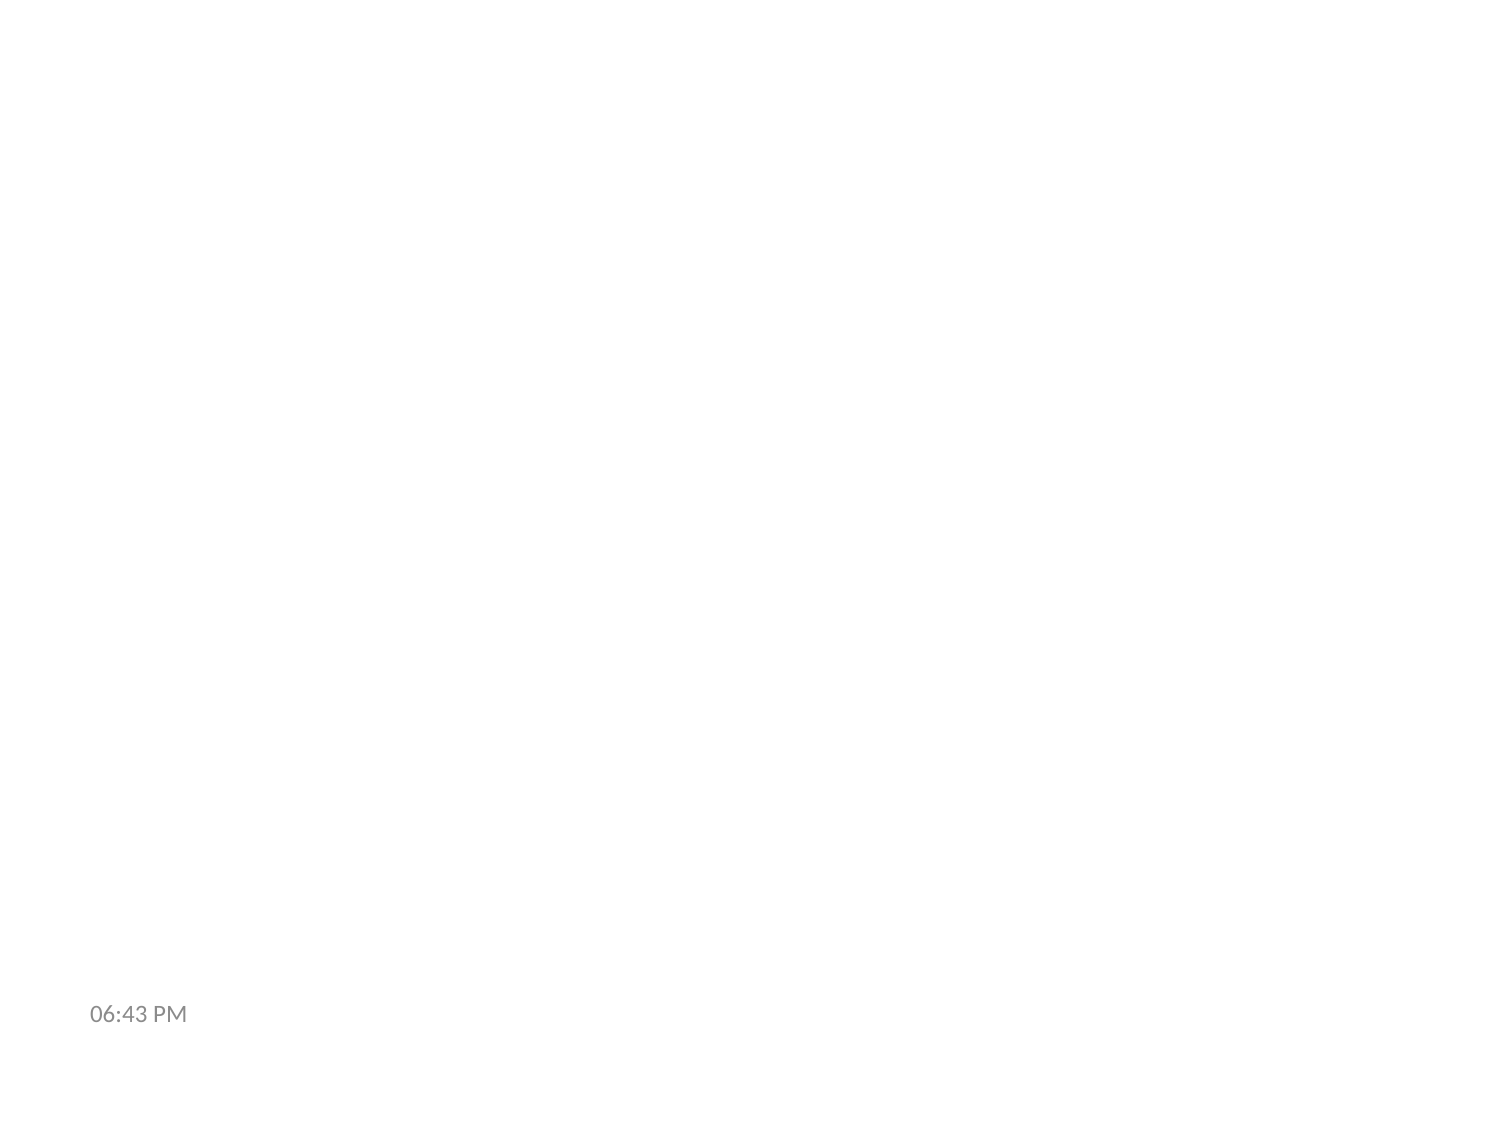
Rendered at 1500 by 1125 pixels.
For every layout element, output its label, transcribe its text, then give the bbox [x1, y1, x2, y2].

text_box 3:35 PM [75, 982, 425, 1043]
